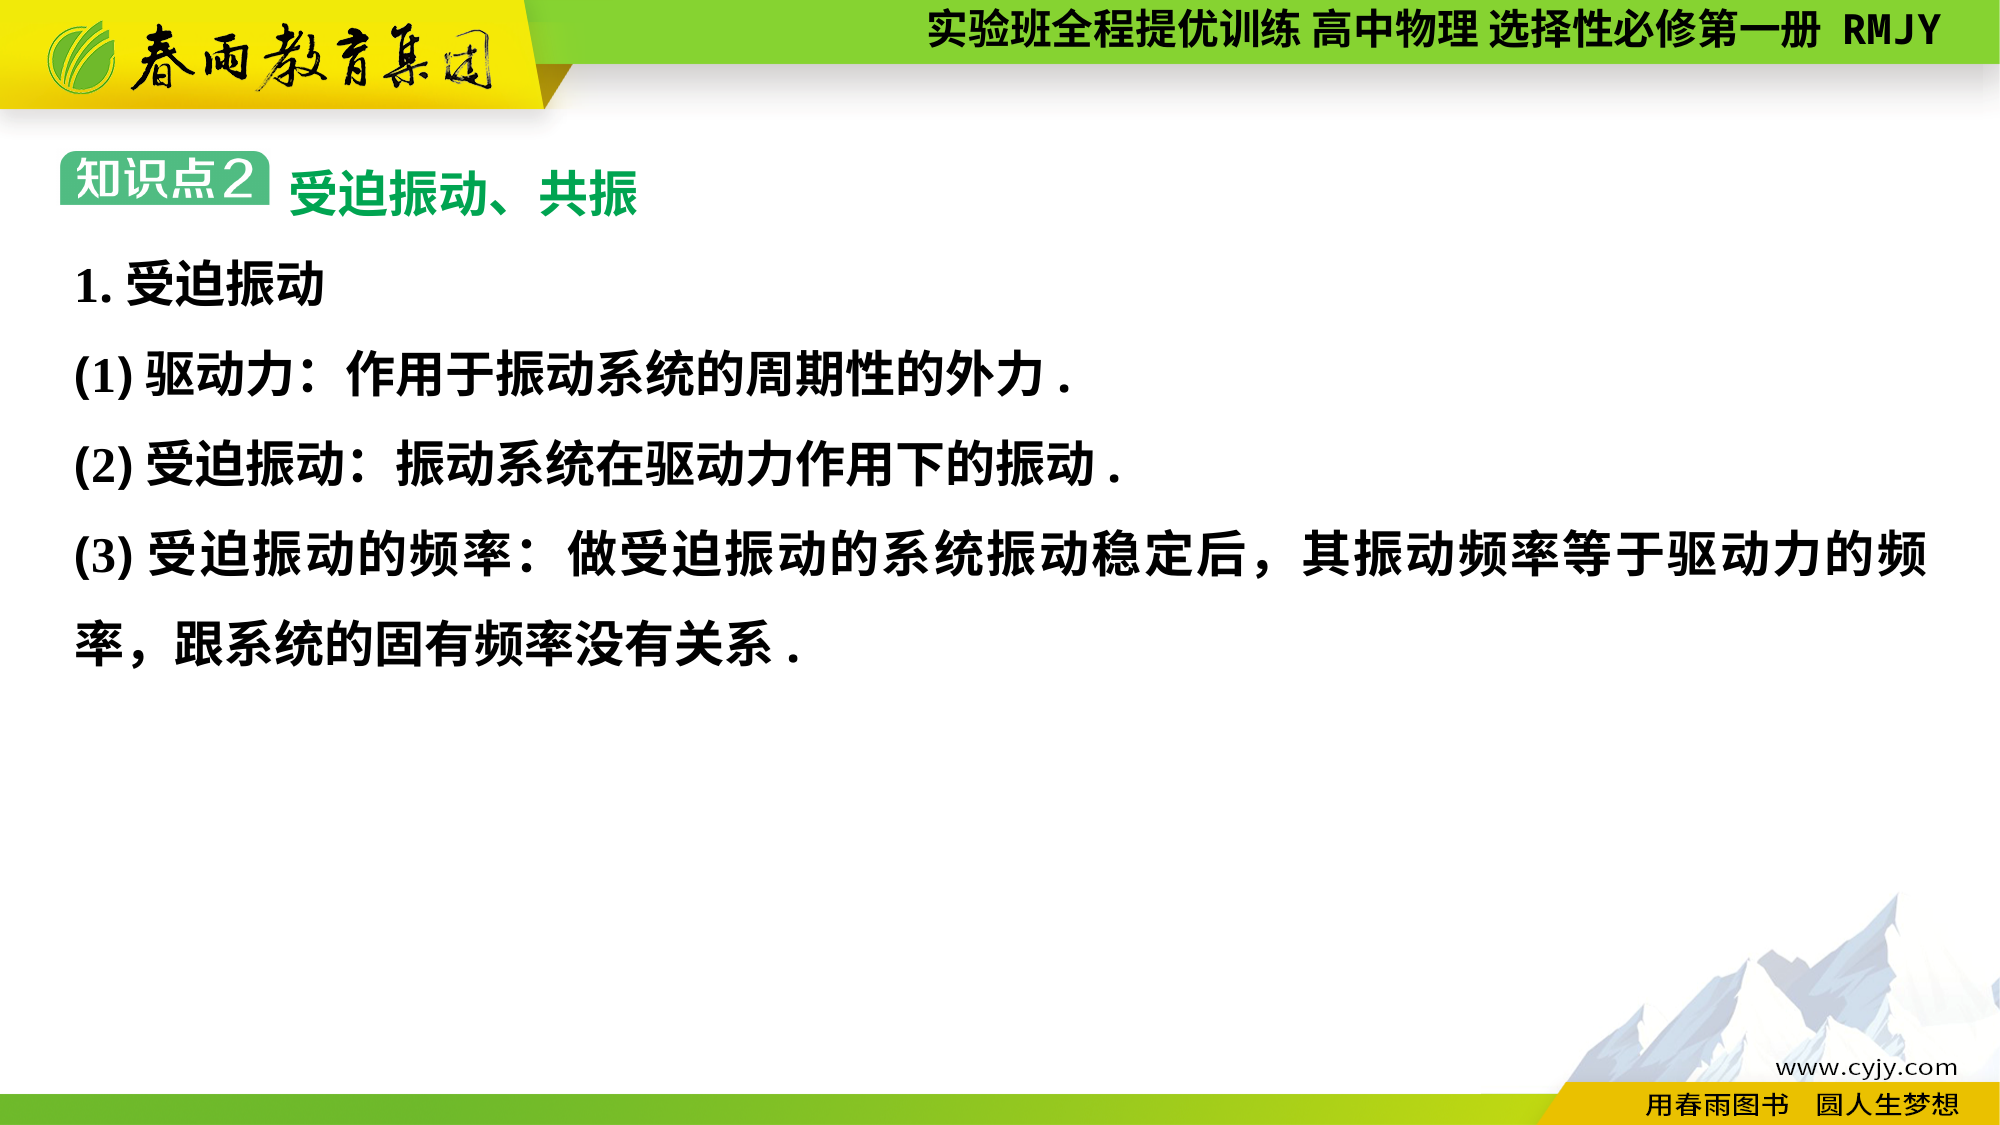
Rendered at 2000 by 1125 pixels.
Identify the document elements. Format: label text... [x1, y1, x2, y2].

picture [0, 0, 2000, 1125]
list 受迫振动、共振 1.受迫振动 (1)驱动力：作用于振动系统的周期性的外力. (2)受迫振动：振动系统在驱动力作用下的振动. (3)受迫振动的频率：做受迫振动的系统振动稳定后，其振动频率等于驱动力的频率，跟系统的固有频率没有关系. [59, 125, 1944, 675]
